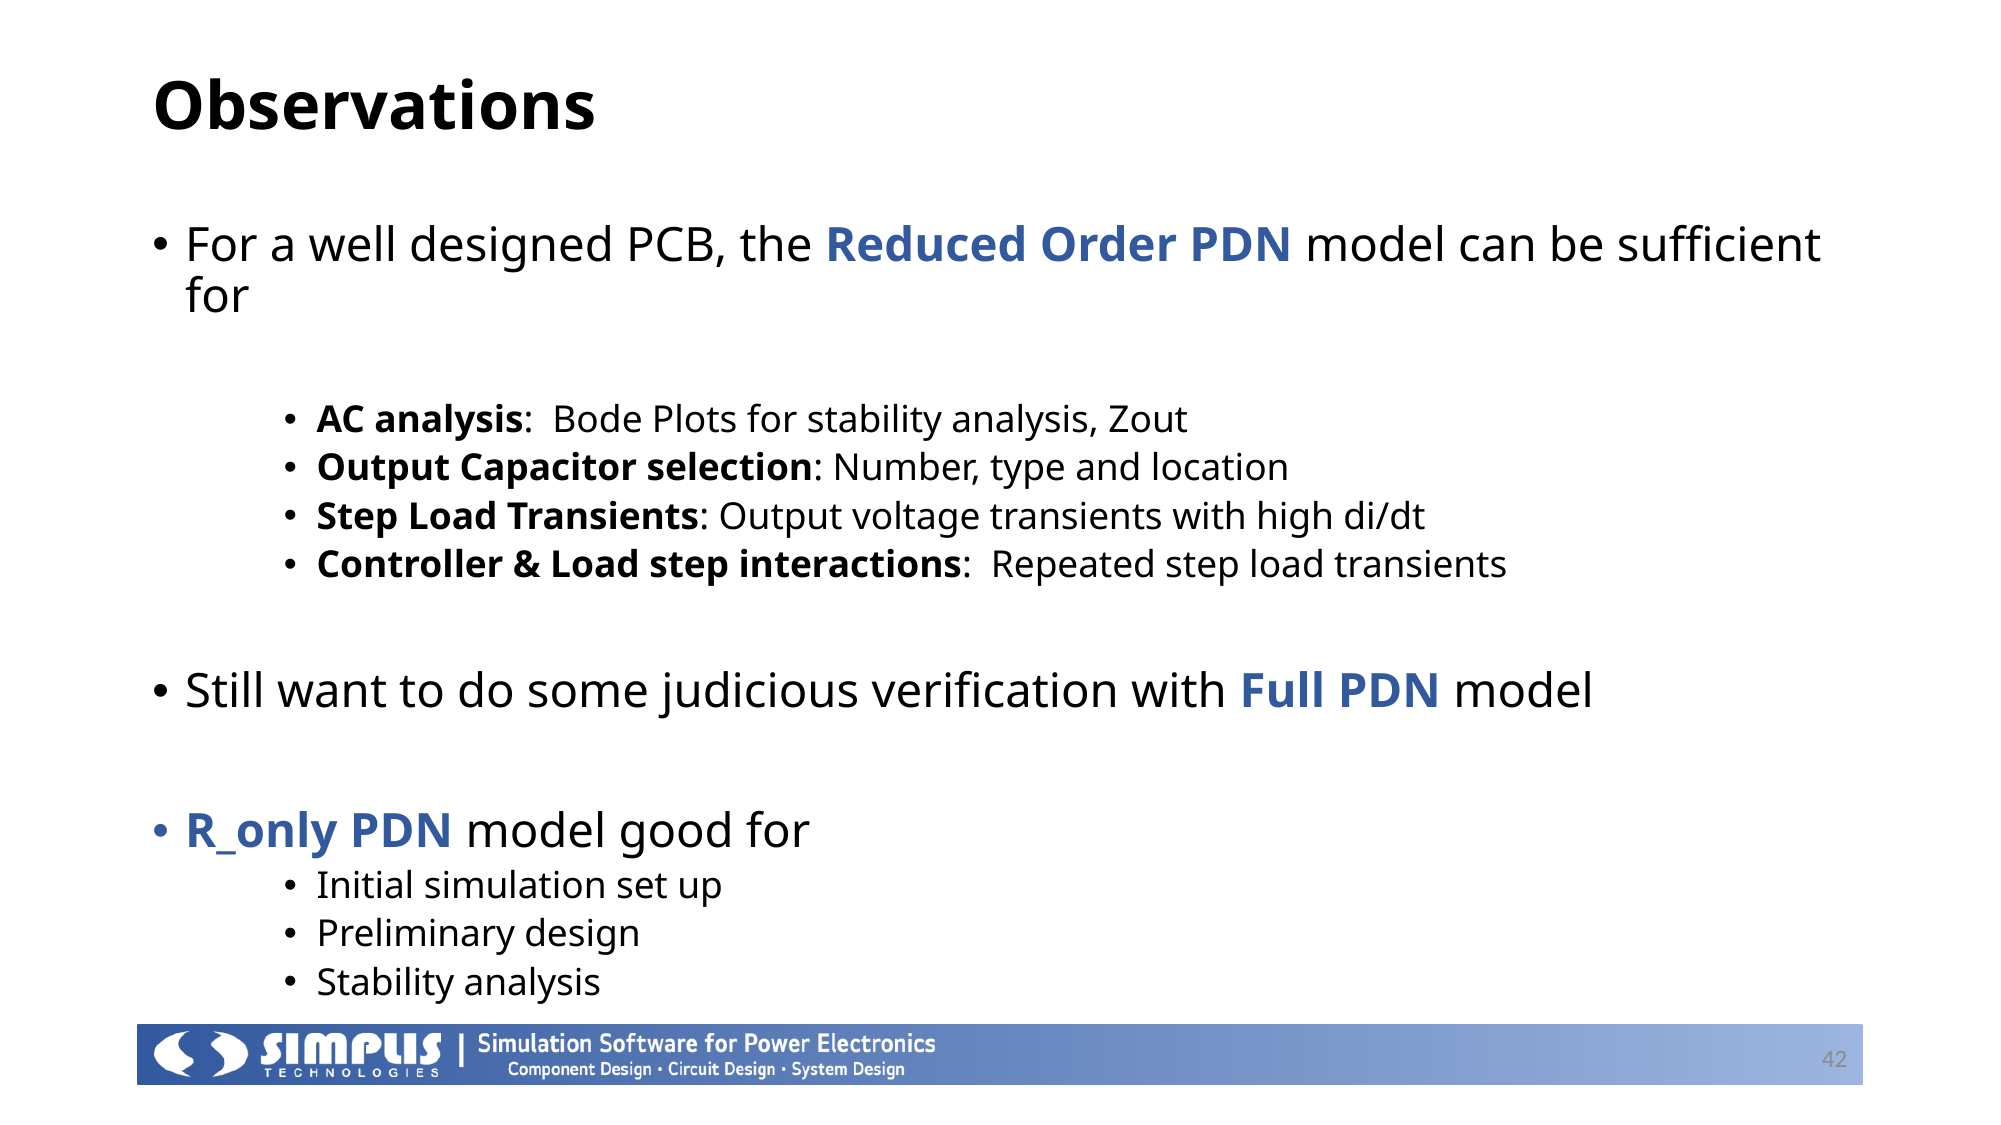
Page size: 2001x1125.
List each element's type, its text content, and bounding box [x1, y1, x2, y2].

title Observations [137, 37, 1863, 178]
picture [154, 1014, 945, 1108]
list For a well designed PCB, the Reduced Order PDN model can be sufficient for AC analysis: Bode Plots for stability analysis, Zout Output Capacitor selection: Number, type and location Step Load Transients: Output voltage transients with high di/dt Controller & Load step interactions: Repeated step load transients Still want to do some judicious verification with Full PDN model R_only PDN model good for Initial simulation set up Preliminary design Stability analysis [137, 213, 1863, 1014]
slide_number 42 [1412, 1027, 1863, 1088]
